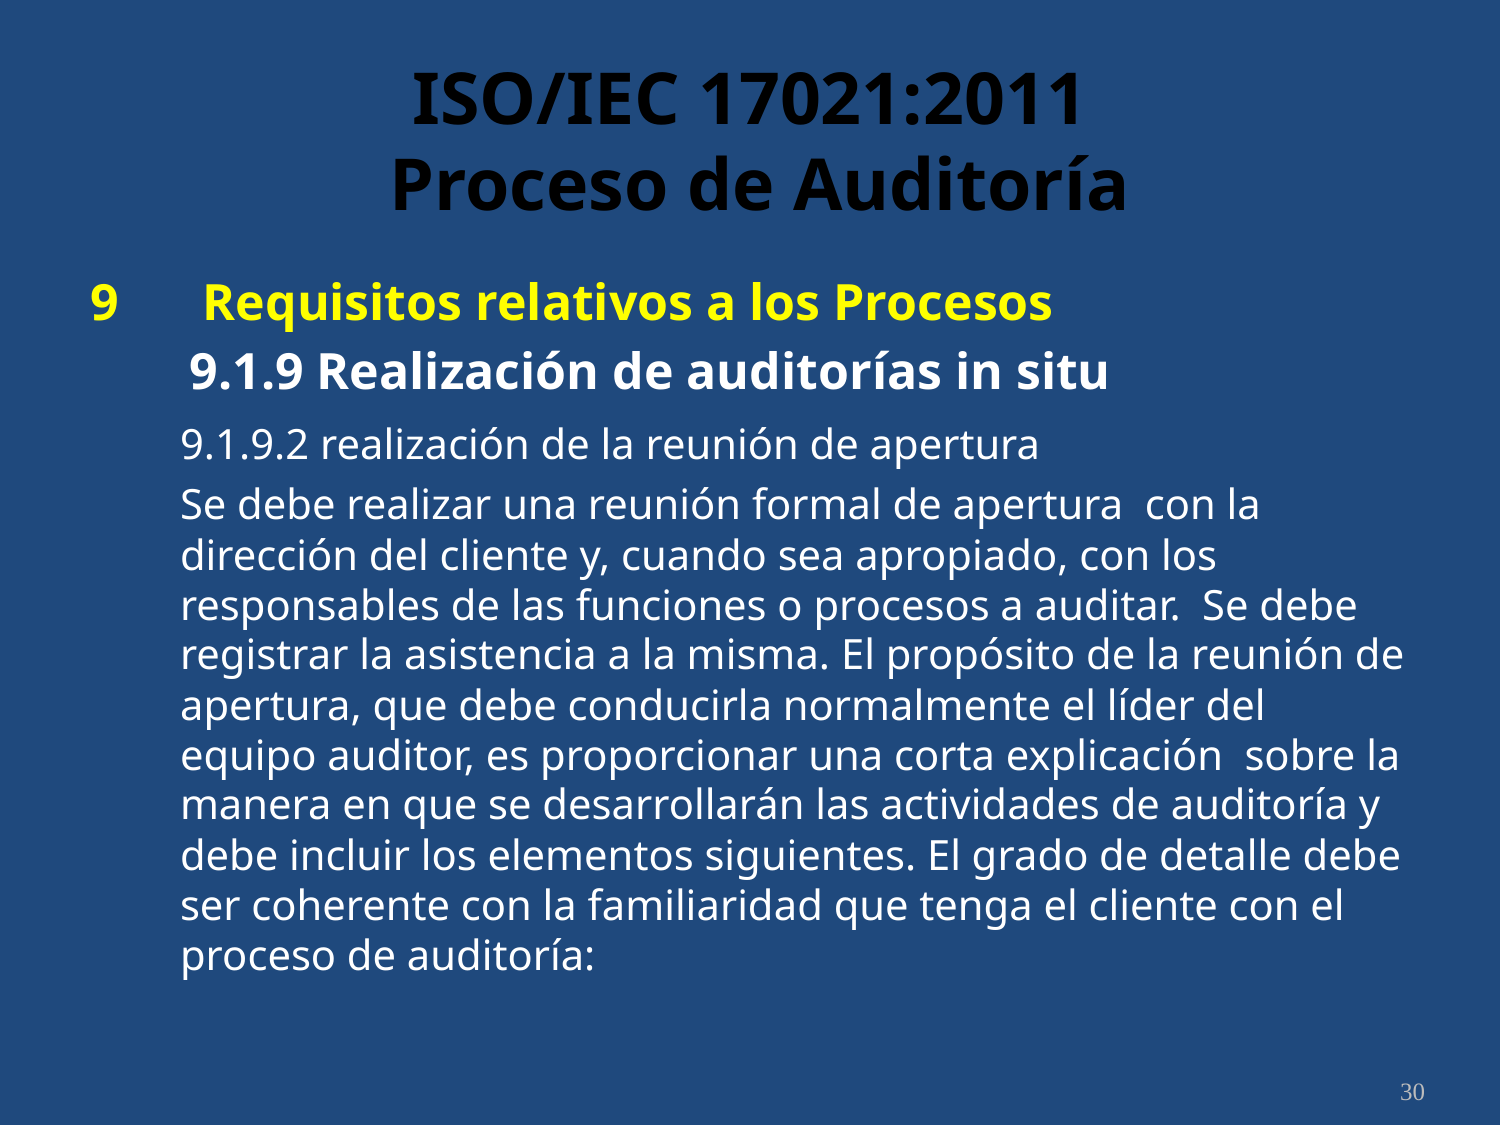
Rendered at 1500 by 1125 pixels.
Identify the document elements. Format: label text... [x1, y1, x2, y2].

slide_number 30 [1299, 1052, 1425, 1113]
list 9 Requisitos relativos a los Procesos 9.1.9 Realización de auditorías in situ 9.1.9.2 realización de la reunión de apertura Se debe realizar una reunión formal de apertura con la dirección del cliente y, cuando sea apropiado, con los responsables de las funciones o procesos a auditar. Se debe registrar la asistencia a la misma. El propósito de la reunión de apertura, que debe conducirla normalmente el líder del equipo auditor, es proporcionar una corta explicación sobre la manera en que se desarrollarán las actividades de auditoría y debe incluir los elementos siguientes. El grado de detalle debe ser coherente con la familiaridad que tenga el cliente con el proceso de auditoría: [74, 262, 1426, 1036]
title ISO/IEC 17021:2011 Proceso de Auditoría [75, 45, 1425, 233]
